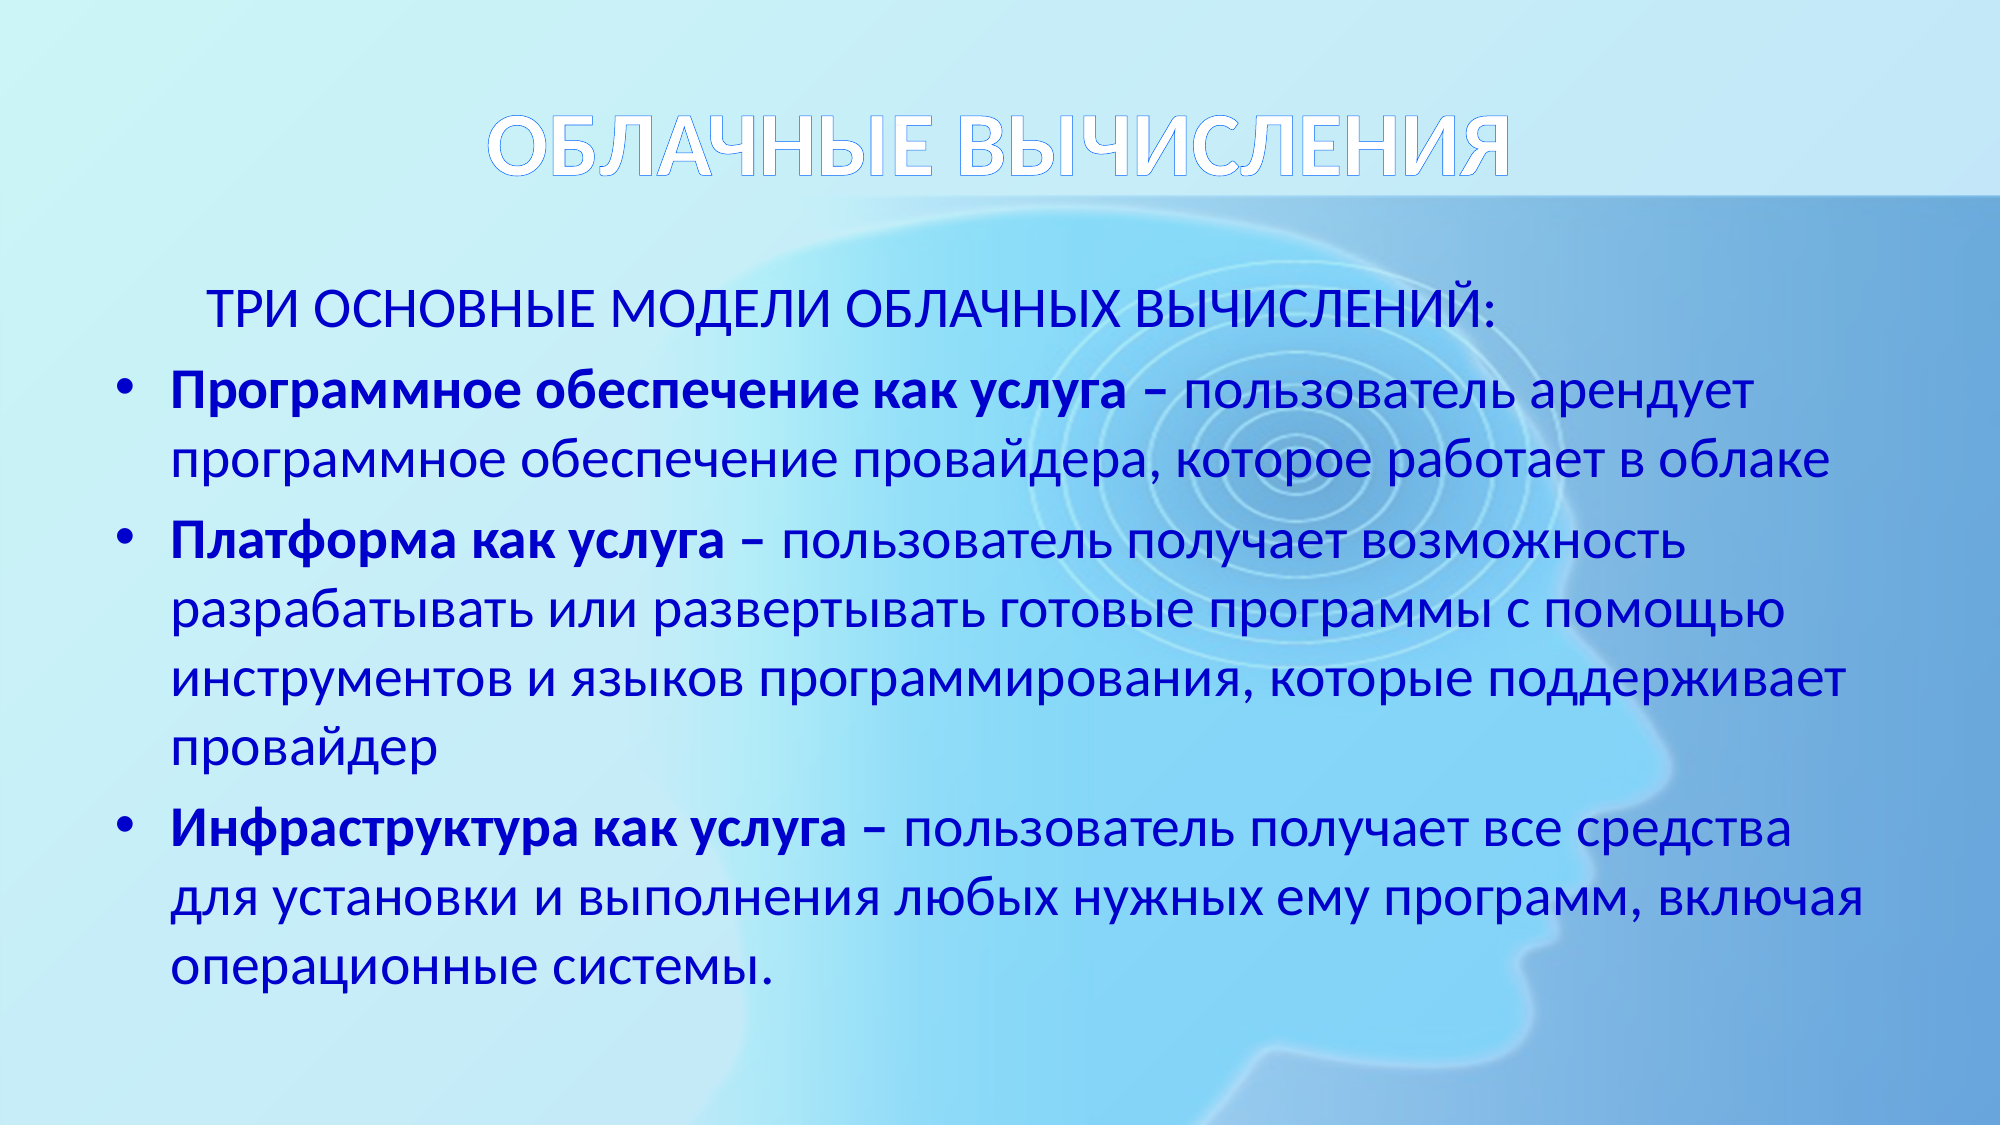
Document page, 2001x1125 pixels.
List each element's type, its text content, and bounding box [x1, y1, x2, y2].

title ОБЛАЧНЫЕ ВЫЧИСЛЕНИЯ [99, 45, 1900, 233]
picture [0, 0, 2000, 1125]
list ТРИ ОСНОВНЫЕ МОДЕЛИ ОБЛАЧНЫХ ВЫЧИСЛЕНИЙ: Программное обеспечение как услуга – пользователь арендует программное обеспечение провайдера, которое работает в облаке Платформа как услуга – пользователь получает возможность разрабатывать или развертывать готовые программы с помощью инструментов и языков программирования, которые поддерживает провайдер Инфраструктура как услуга – пользователь получает все средства для установки и выполнения любых нужных ему программ, включая операционные системы. [99, 262, 1900, 1005]
